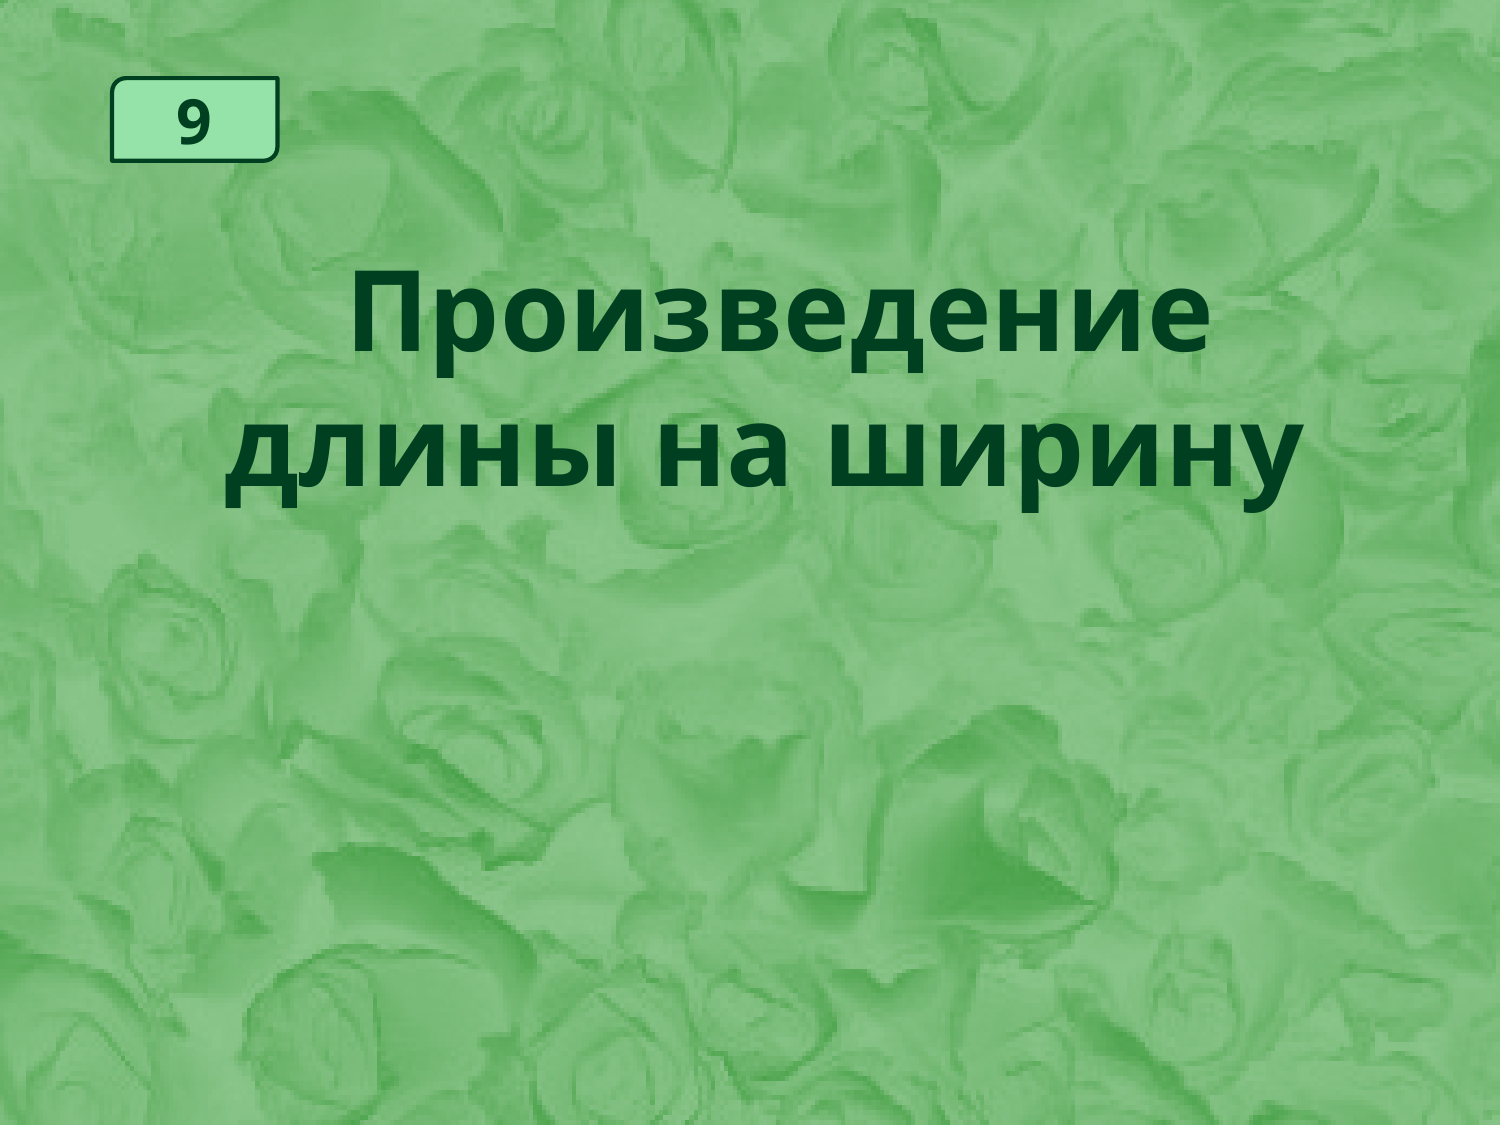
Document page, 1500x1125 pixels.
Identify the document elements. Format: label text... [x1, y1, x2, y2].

text_box Произведение длины на ширину [135, 231, 1424, 517]
text_box 9 [109, 76, 280, 163]
